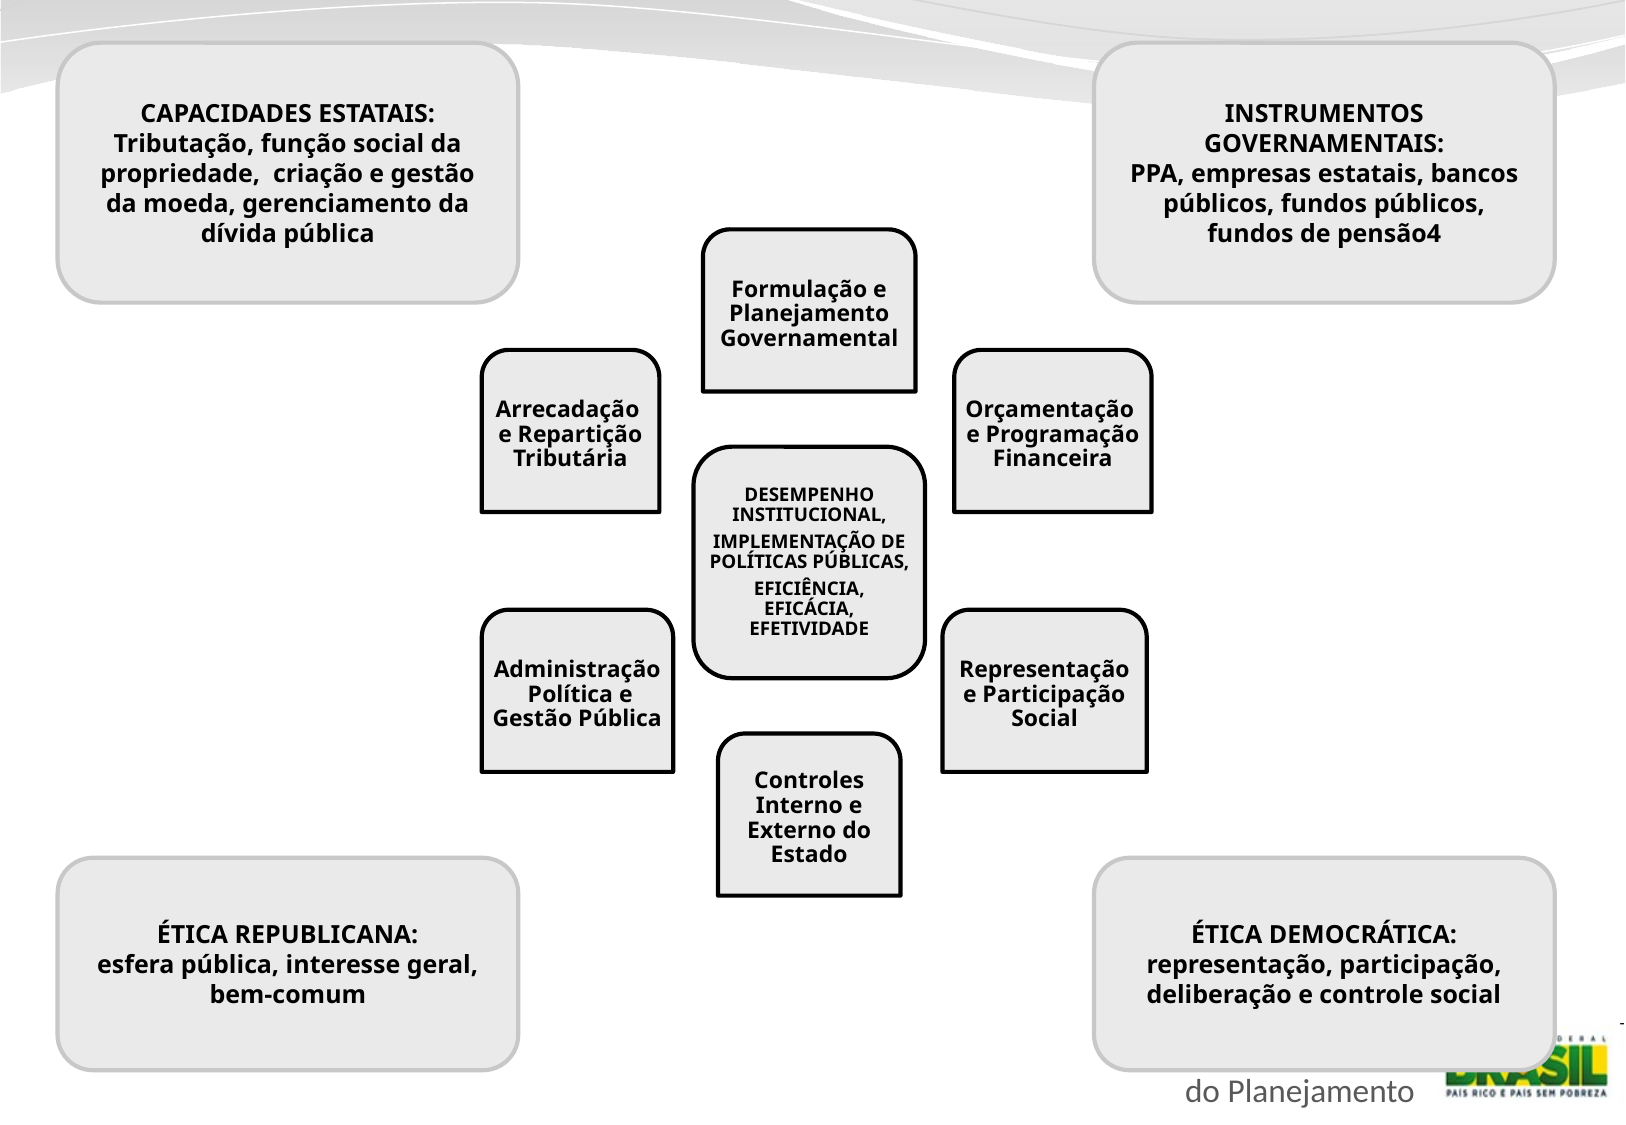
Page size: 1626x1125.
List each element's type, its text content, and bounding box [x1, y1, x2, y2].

text_box ÉTICA DEMOCRÁTICA: representação, participação, deliberação e controle social [1091, 900, 1557, 1073]
picture [1437, 1023, 1624, 1110]
text_box INSTRUMENTOS GOVERNAMENTAIS: PPA, empresas estatais, bancos públicos, fundos públicos, fundos de pensão4 [1091, 40, 1557, 231]
text_box CAPACIDADES ESTATAIS: Tributação, função social da propriedade, criação e gestão da moeda, gerenciamento da dívida pública [55, 40, 521, 286]
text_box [69, 228, 1555, 897]
text_box ÉTICA REPUBLICANA: esfera pública, interesse geral, bem-comum [55, 869, 521, 1073]
